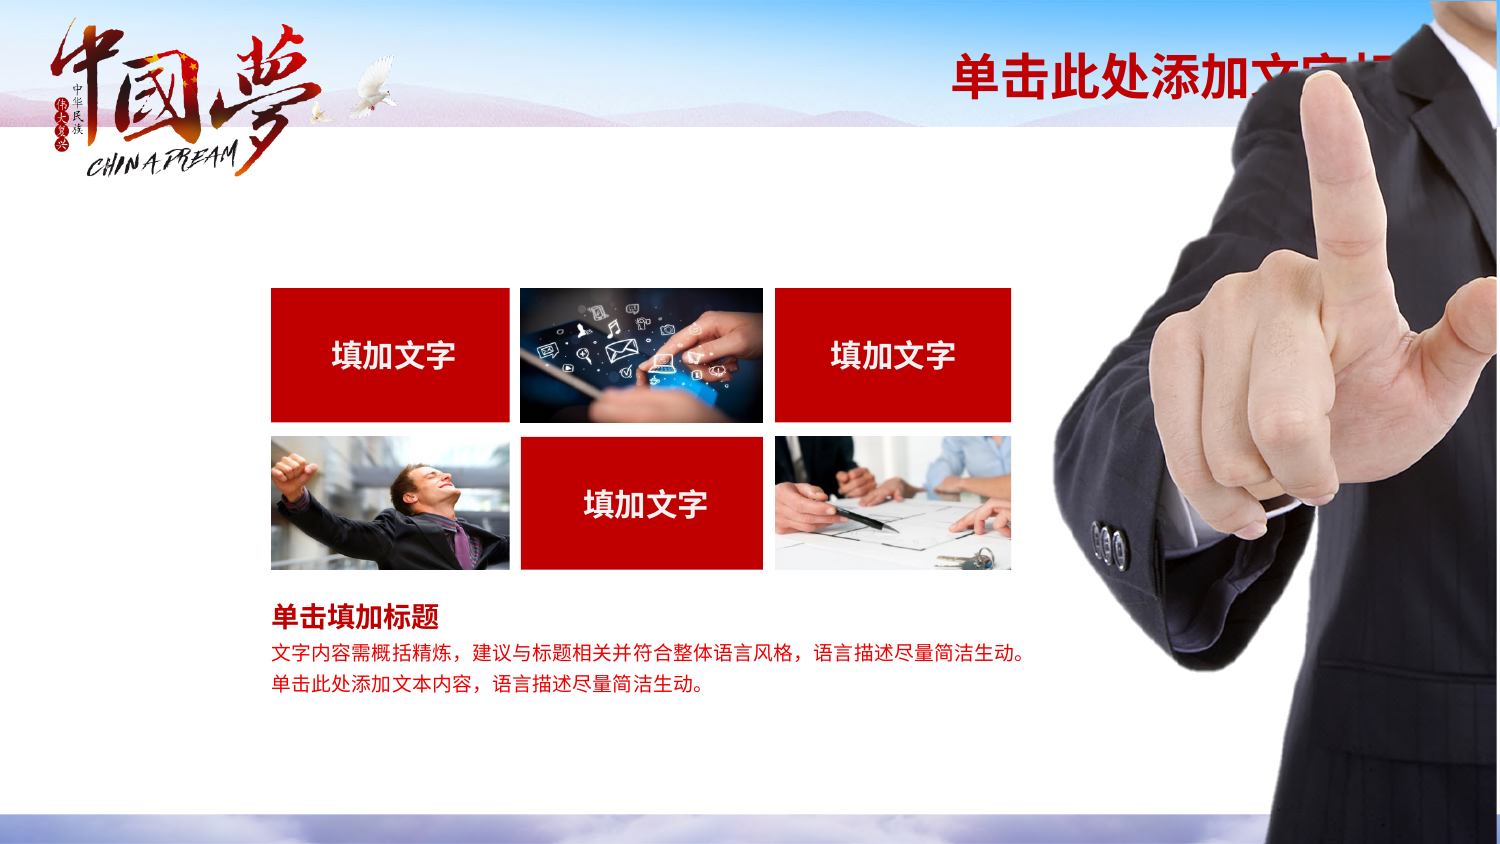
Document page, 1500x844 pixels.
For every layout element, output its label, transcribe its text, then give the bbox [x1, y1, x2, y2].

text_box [775, 288, 1012, 423]
picture [0, 0, 1500, 844]
text_box 单击填加标题 文字内容需概括精炼，建议与标题相关并符合整体语言风格，语言描述尽量简洁生动。单击此处添加文本内容，语言描述尽量简洁生动。 [260, 577, 1032, 701]
picture [270, 436, 510, 570]
picture [775, 436, 1012, 570]
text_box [520, 436, 763, 570]
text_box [270, 288, 510, 423]
picture [520, 288, 763, 423]
